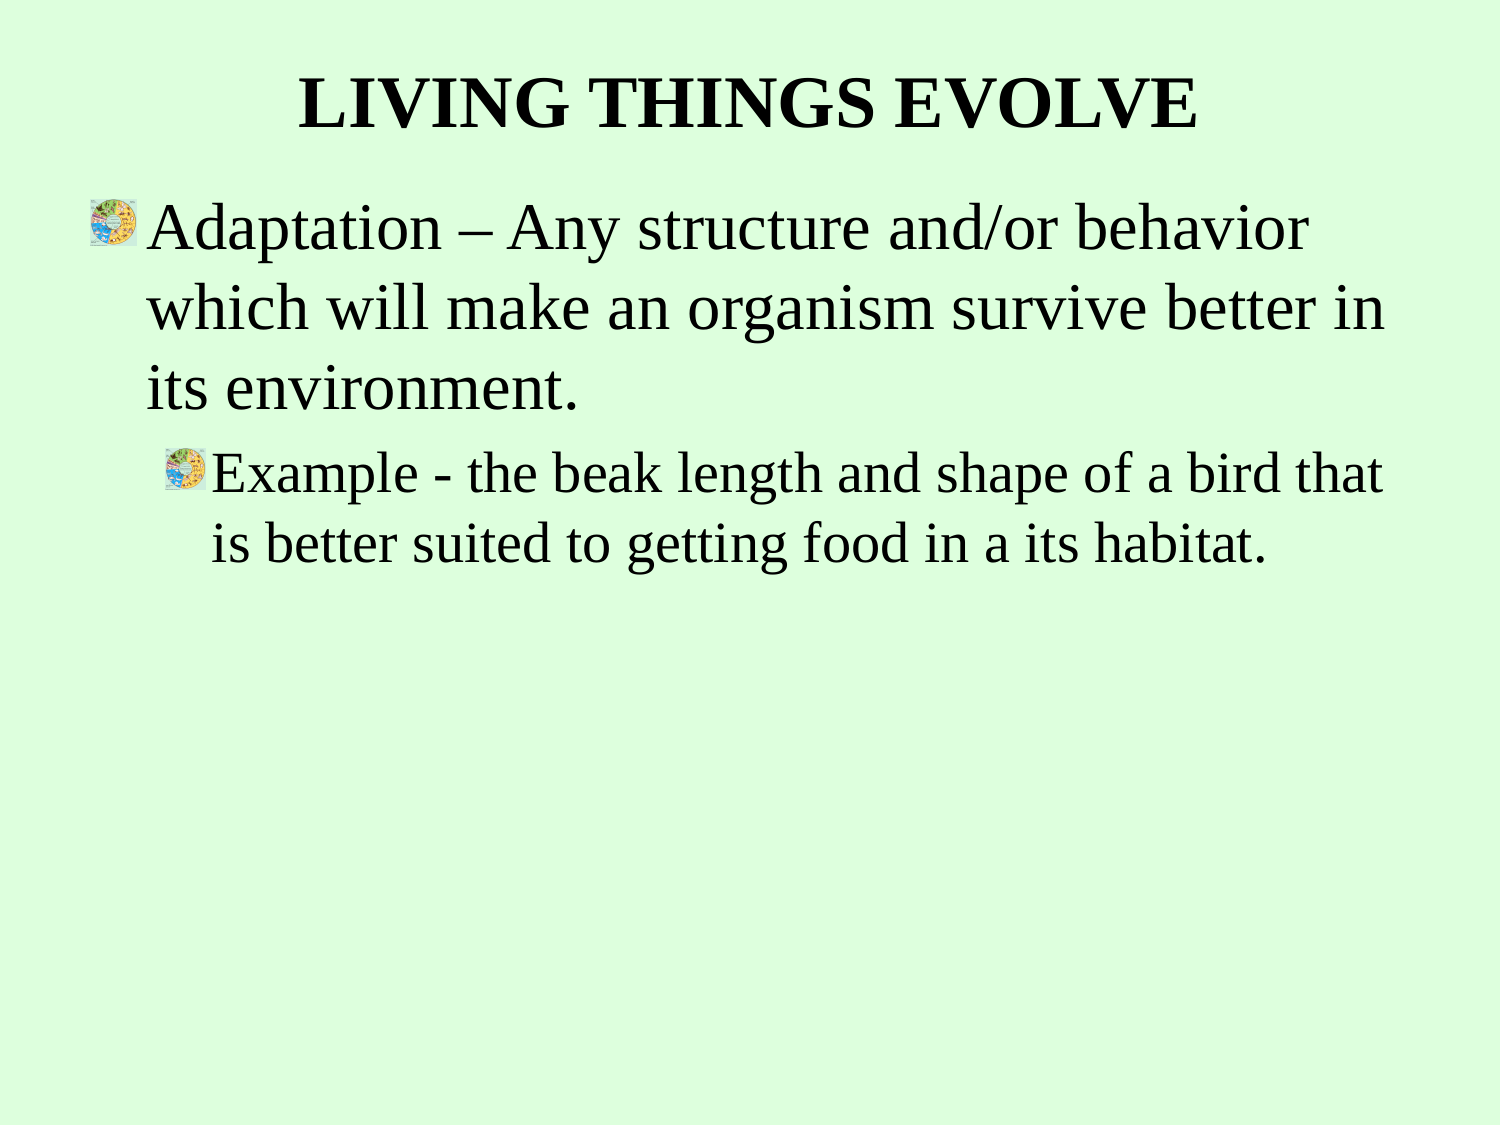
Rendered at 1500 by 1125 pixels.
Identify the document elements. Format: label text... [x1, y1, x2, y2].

list Adaptation – Any structure and/or behavior which will make an organism survive better in its environment. Example - the beak length and shape of a bird that is better suited to getting food in a its habitat. [75, 174, 1425, 800]
picture [165, 448, 206, 490]
picture [90, 199, 137, 246]
title LIVING THINGS EVOLVE [75, 45, 1425, 150]
